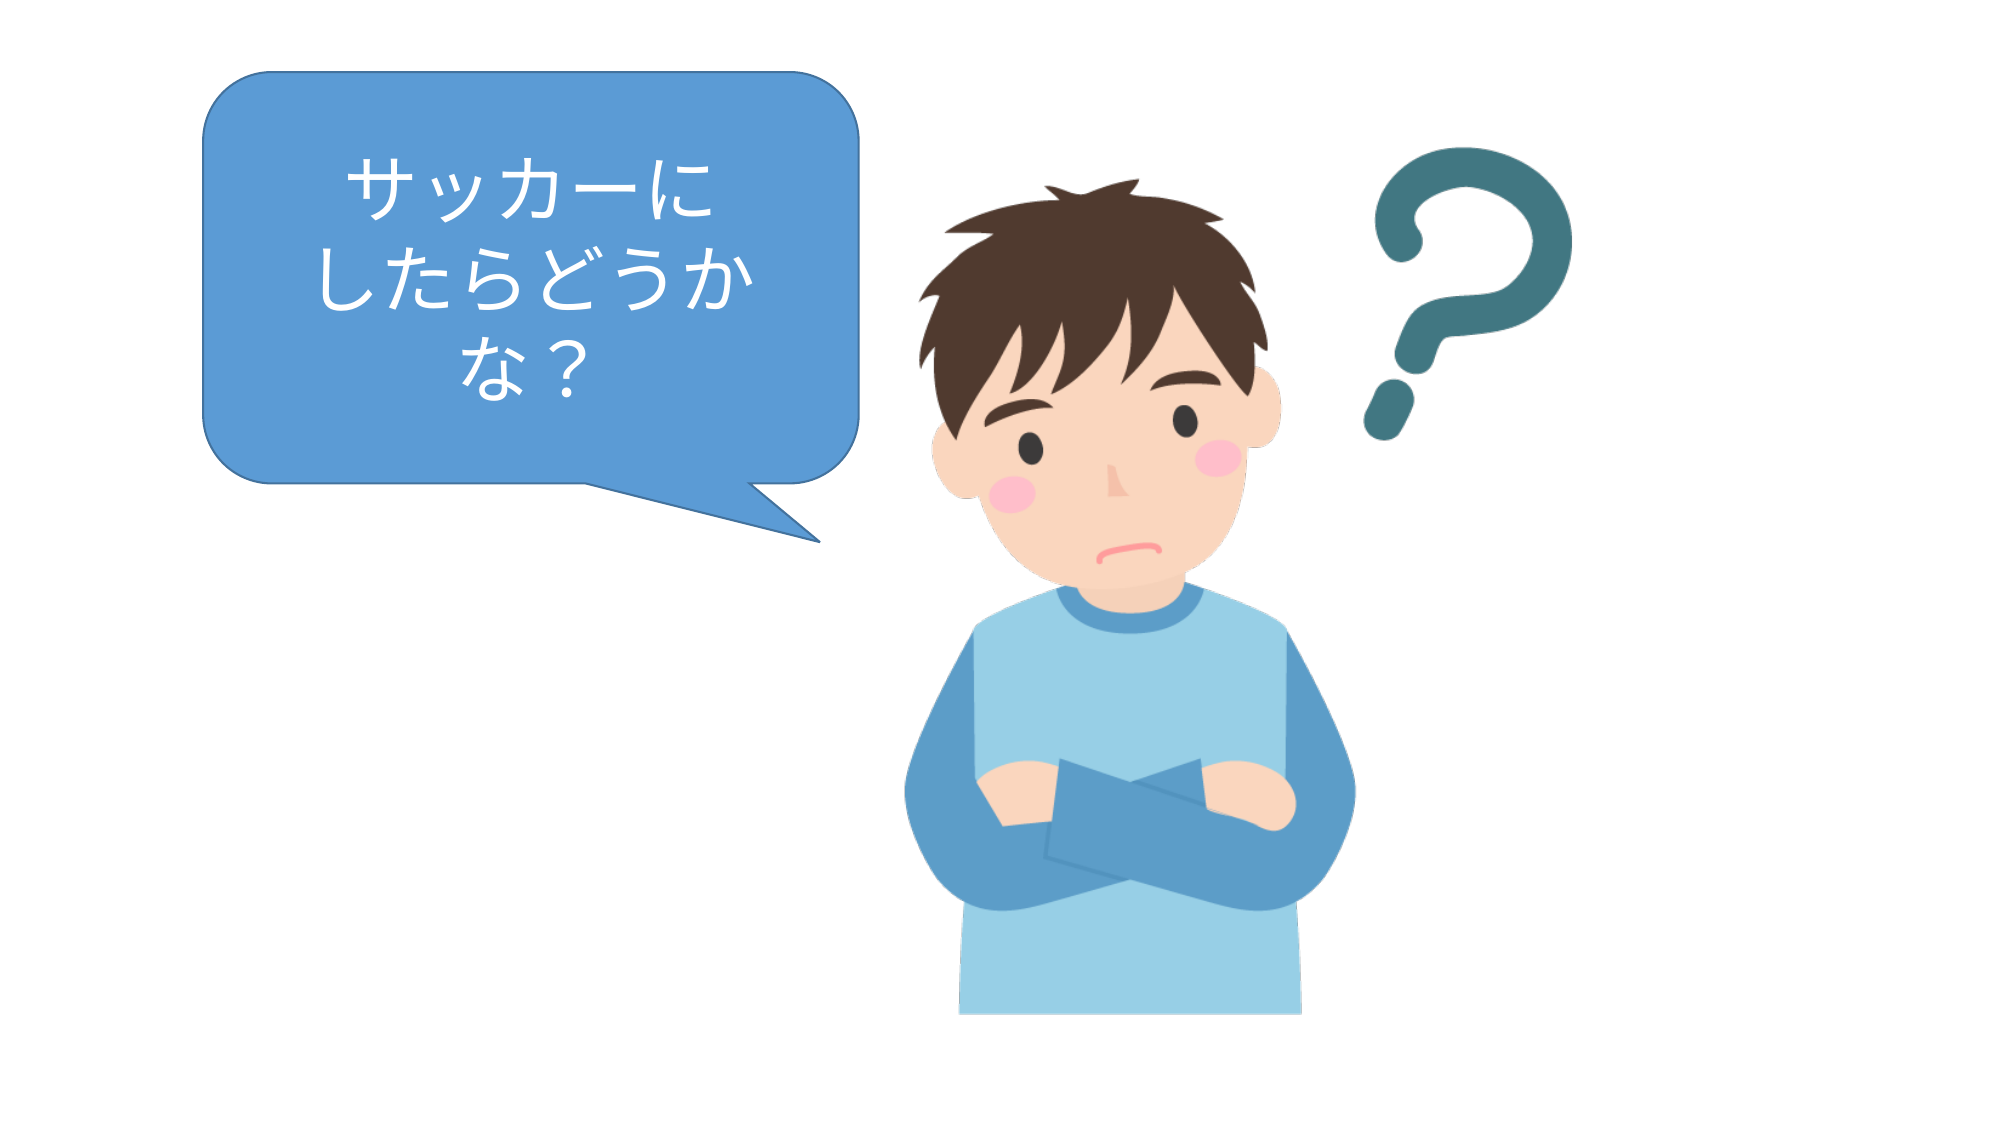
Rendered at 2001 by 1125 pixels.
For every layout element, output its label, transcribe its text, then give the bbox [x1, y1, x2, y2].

picture [814, 72, 1663, 1090]
text_box サッカーに したらどうかな？ [202, 71, 814, 542]
